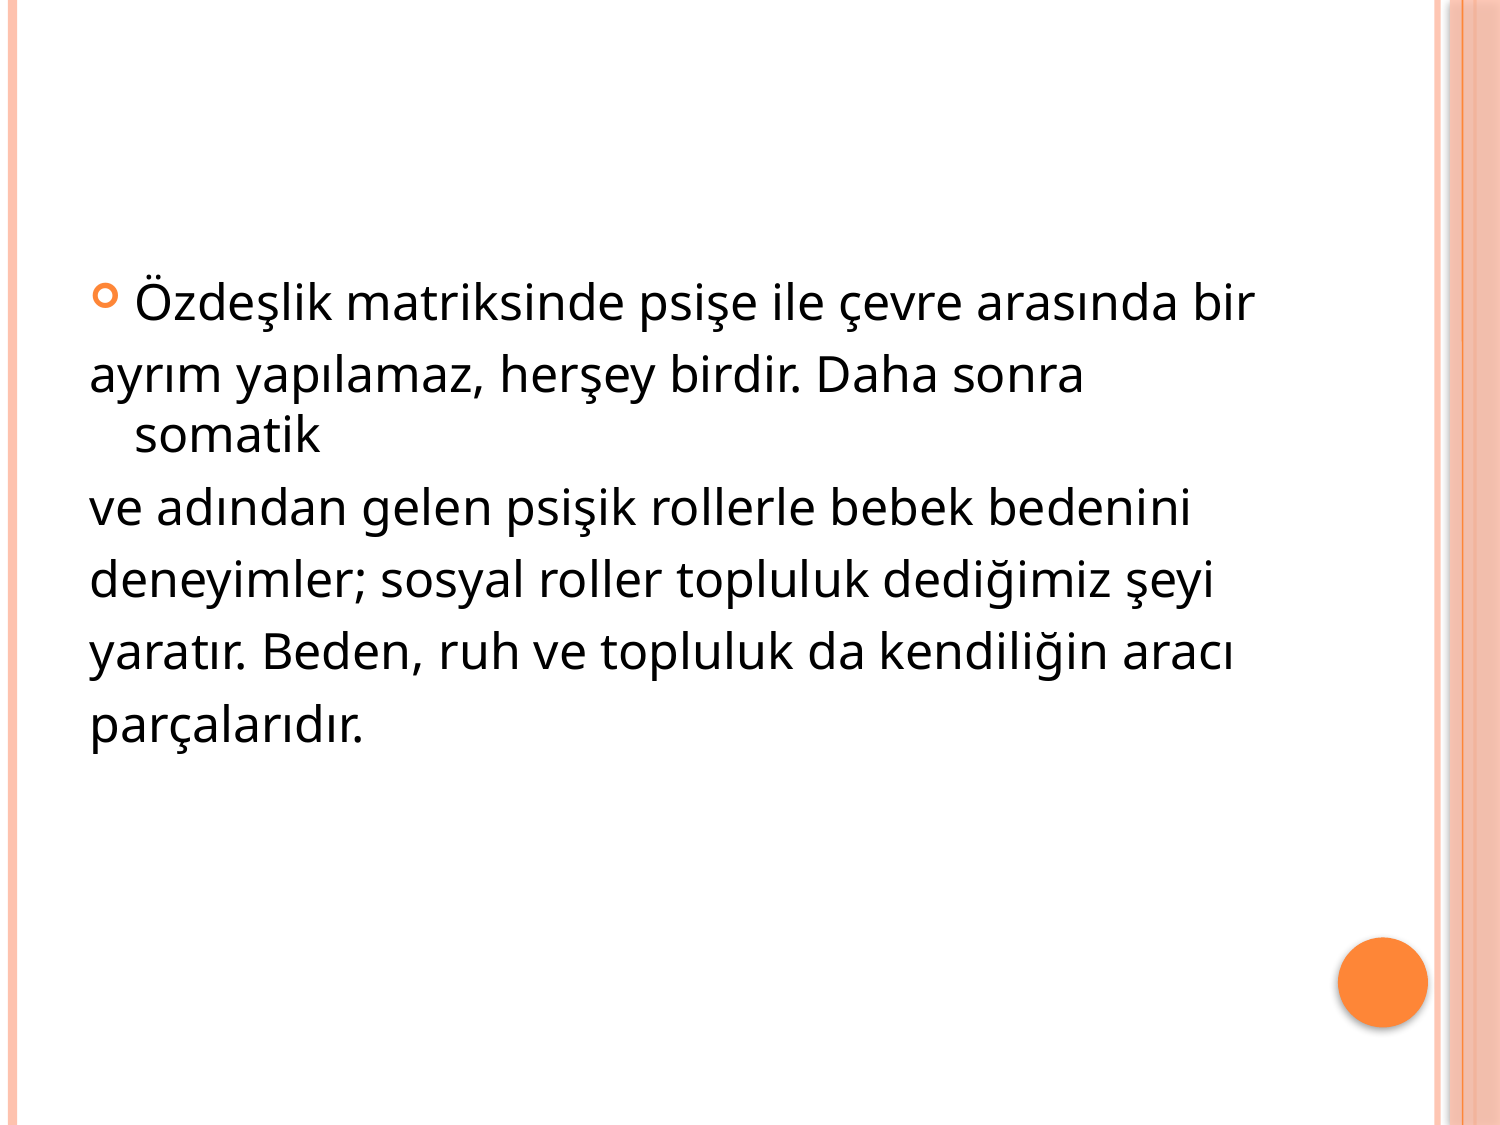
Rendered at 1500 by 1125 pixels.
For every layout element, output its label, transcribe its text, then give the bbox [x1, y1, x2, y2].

list Özdeşlik matriksinde psişe ile çevre arasında bir ayrım yapılamaz, herşey birdir. Daha sonra somatik ve adından gelen psişik rollerle bebek bedenini deneyimler; sosyal roller topluluk dediğimiz şeyi yaratır. Beden, ruh ve topluluk da kendiliğin aracı parçalarıdır. [75, 262, 1300, 1062]
